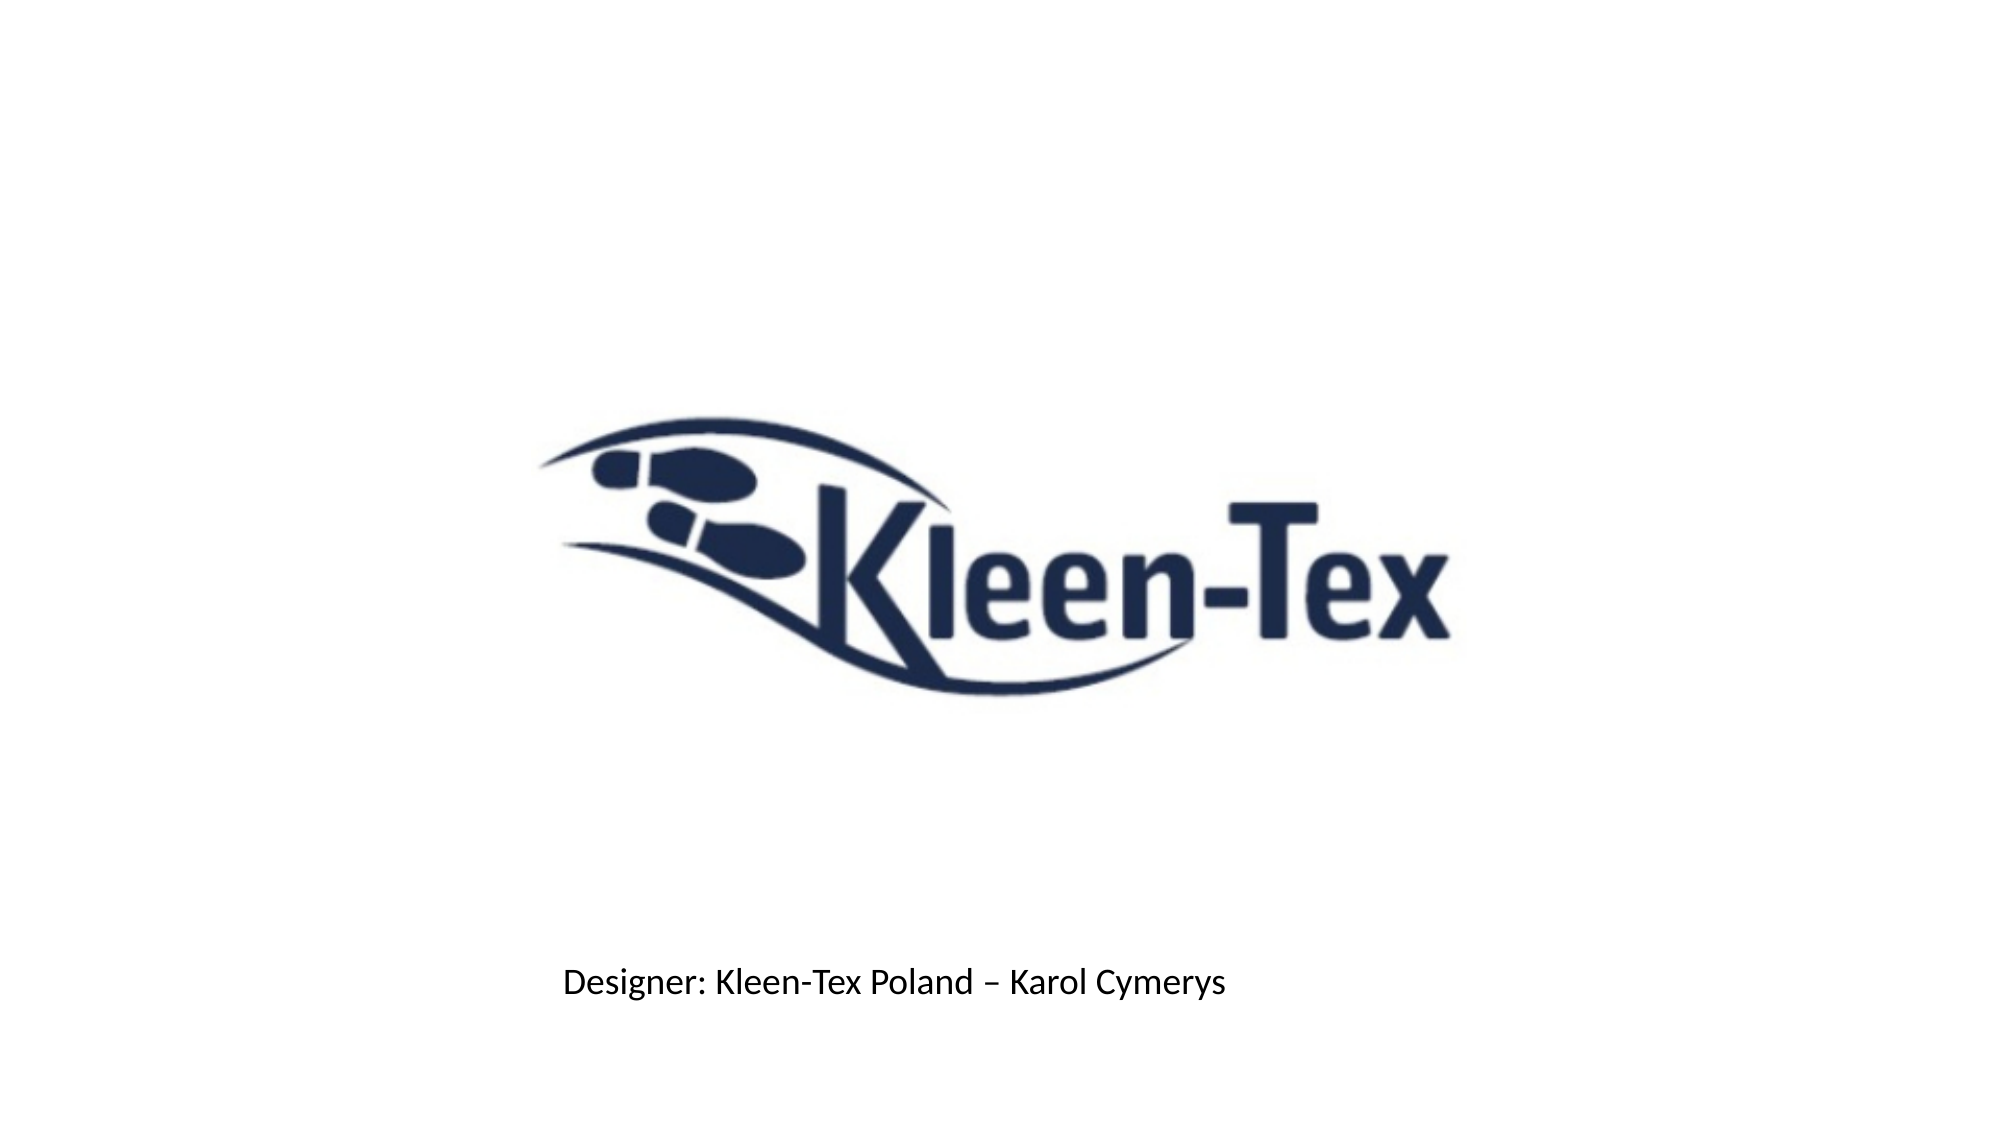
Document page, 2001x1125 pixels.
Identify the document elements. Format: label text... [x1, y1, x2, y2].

text_box Designer: Kleen-Tex Poland – Karol Cymerys [548, 949, 1592, 1010]
picture [531, 407, 1469, 718]
